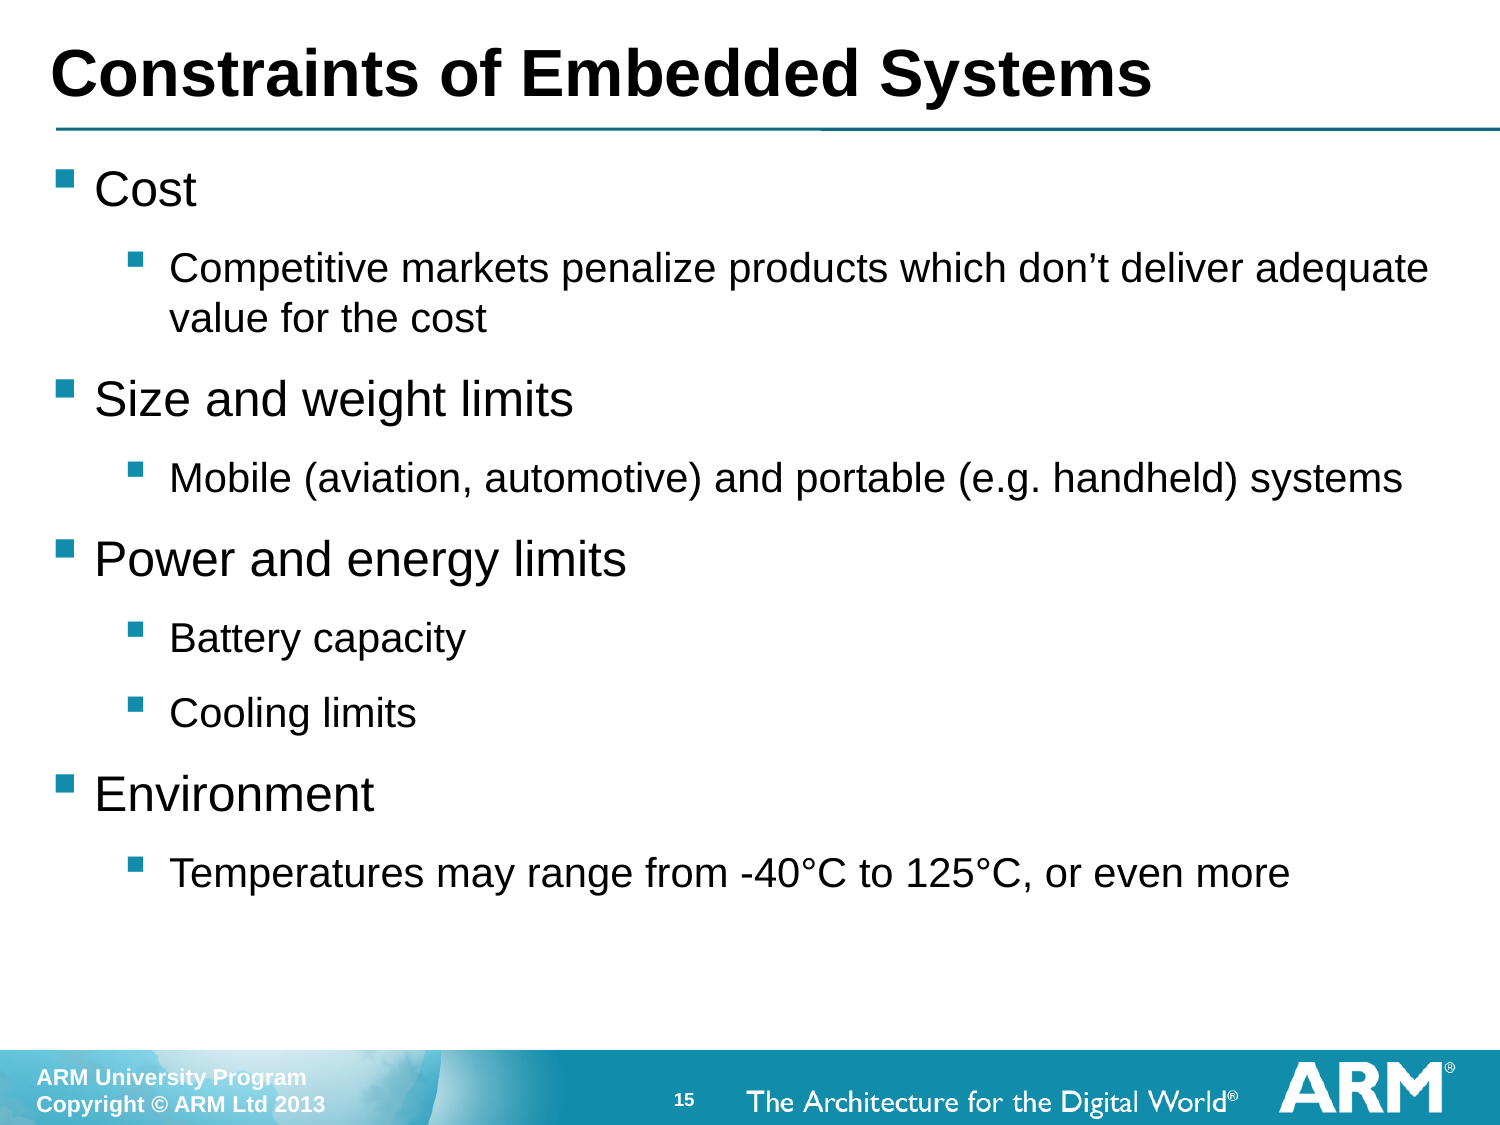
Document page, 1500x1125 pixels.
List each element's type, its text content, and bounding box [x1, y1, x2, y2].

list Cost Competitive markets penalize products which don’t deliver adequate value for the cost Size and weight limits Mobile (aviation, automotive) and portable (e.g. handheld) systems Power and energy limits Battery capacity Cooling limits Environment Temperatures may range from -40°C to 125°C, or even more [35, 148, 1476, 1047]
picture [0, 780, 1500, 1125]
title Constraints of Embedded Systems [35, 1, 1476, 139]
